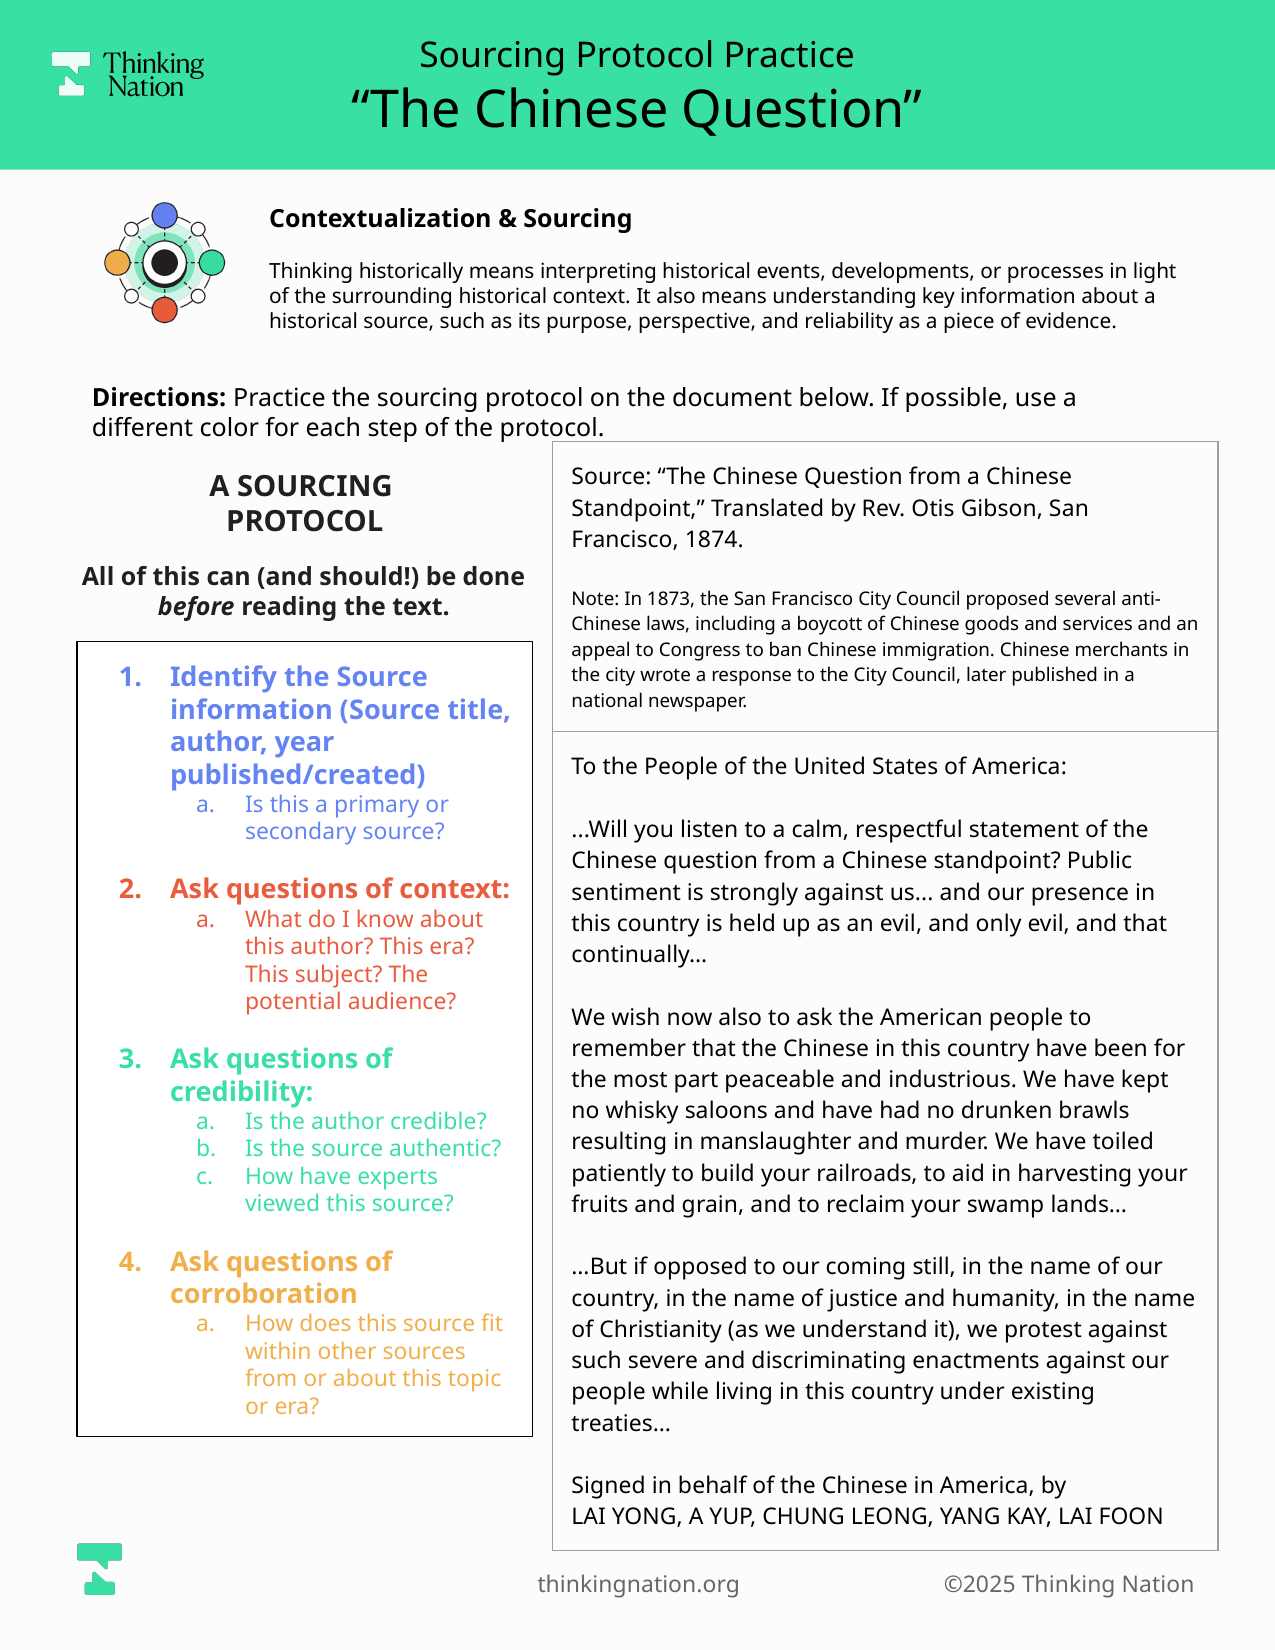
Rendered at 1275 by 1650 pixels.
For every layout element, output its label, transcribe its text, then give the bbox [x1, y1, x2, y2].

picture [63, 1533, 135, 1605]
text_box Sourcing Protocol Practice “The Chinese Question” [0, 0, 1275, 170]
text_box Identify the Source information (Source title, author, year published/created) Is this a primary or secondary source? Ask questions of context: What do I know about this author? This era? This subject? The potential audience? Ask questions of credibility: Is the author credible? Is the source authentic? How have experts viewed this source? Ask questions of corroboration How does this source fit within other sources from or about this topic or era? [76, 641, 533, 1437]
picture [35, 37, 210, 110]
text_box thinkingnation.org [488, 1553, 790, 1605]
text_box Contextualization & Sourcing Thinking historically means interpreting historical events, developments, or processes in light of the surrounding historical context. It also means understanding key information about a historical source, such as its purpose, perspective, and reliability as a piece of evidence. [250, 183, 1218, 342]
picture [84, 183, 244, 343]
text_box Directions: Practice the sourcing protocol on the document below. If possible, use a different color for each step of the protocol. [76, 366, 1198, 456]
text_box ©2025 Thinking Nation [909, 1553, 1211, 1605]
text_box All of this can (and should!) be done before reading the text. [55, 560, 553, 621]
table_cell To the People of the United States of America: ...Will you listen to a calm, respectful statement of the Chinese question from a Chinese standpoint? Public sentiment is strongly against us... and our presence in this country is held up as an evil, and only evil, and that continually… We wish now also to ask the American people to remember that the Chinese in this country have been for the most part peaceable and industrious. We have kept no whisky saloons and have had no drunken brawls resulting in manslaughter and murder. We have toiled patiently to build your railroads, to aid in harvesting your fruits and grain, and to reclaim your swamp lands… …But if opposed to our coming still, in the name of our country, in the name of justice and humanity, in the name of Christianity (as we understand it), we protest against such severe and discriminating enactments against our people while living in this country under existing treaties… Signed in behalf of the Chinese in America, by LAI YONG, A YUP, CHUNG LEONG, YANG KAY, LAI FOON [553, 732, 1217, 1550]
text_box A SOURCING PROTOCOL [76, 467, 533, 538]
table_header Source: “The Chinese Question from a Chinese Standpoint,” Translated by Rev. Otis Gibson, San Francisco, 1874. Note: In 1873, the San Francisco City Council proposed several anti-Chinese laws, including a boycott of Chinese goods and services and an appeal to Congress to ban Chinese immigration. Chinese merchants in the city wrote a response to the City Council, later published in a national newspaper. [553, 442, 1217, 731]
